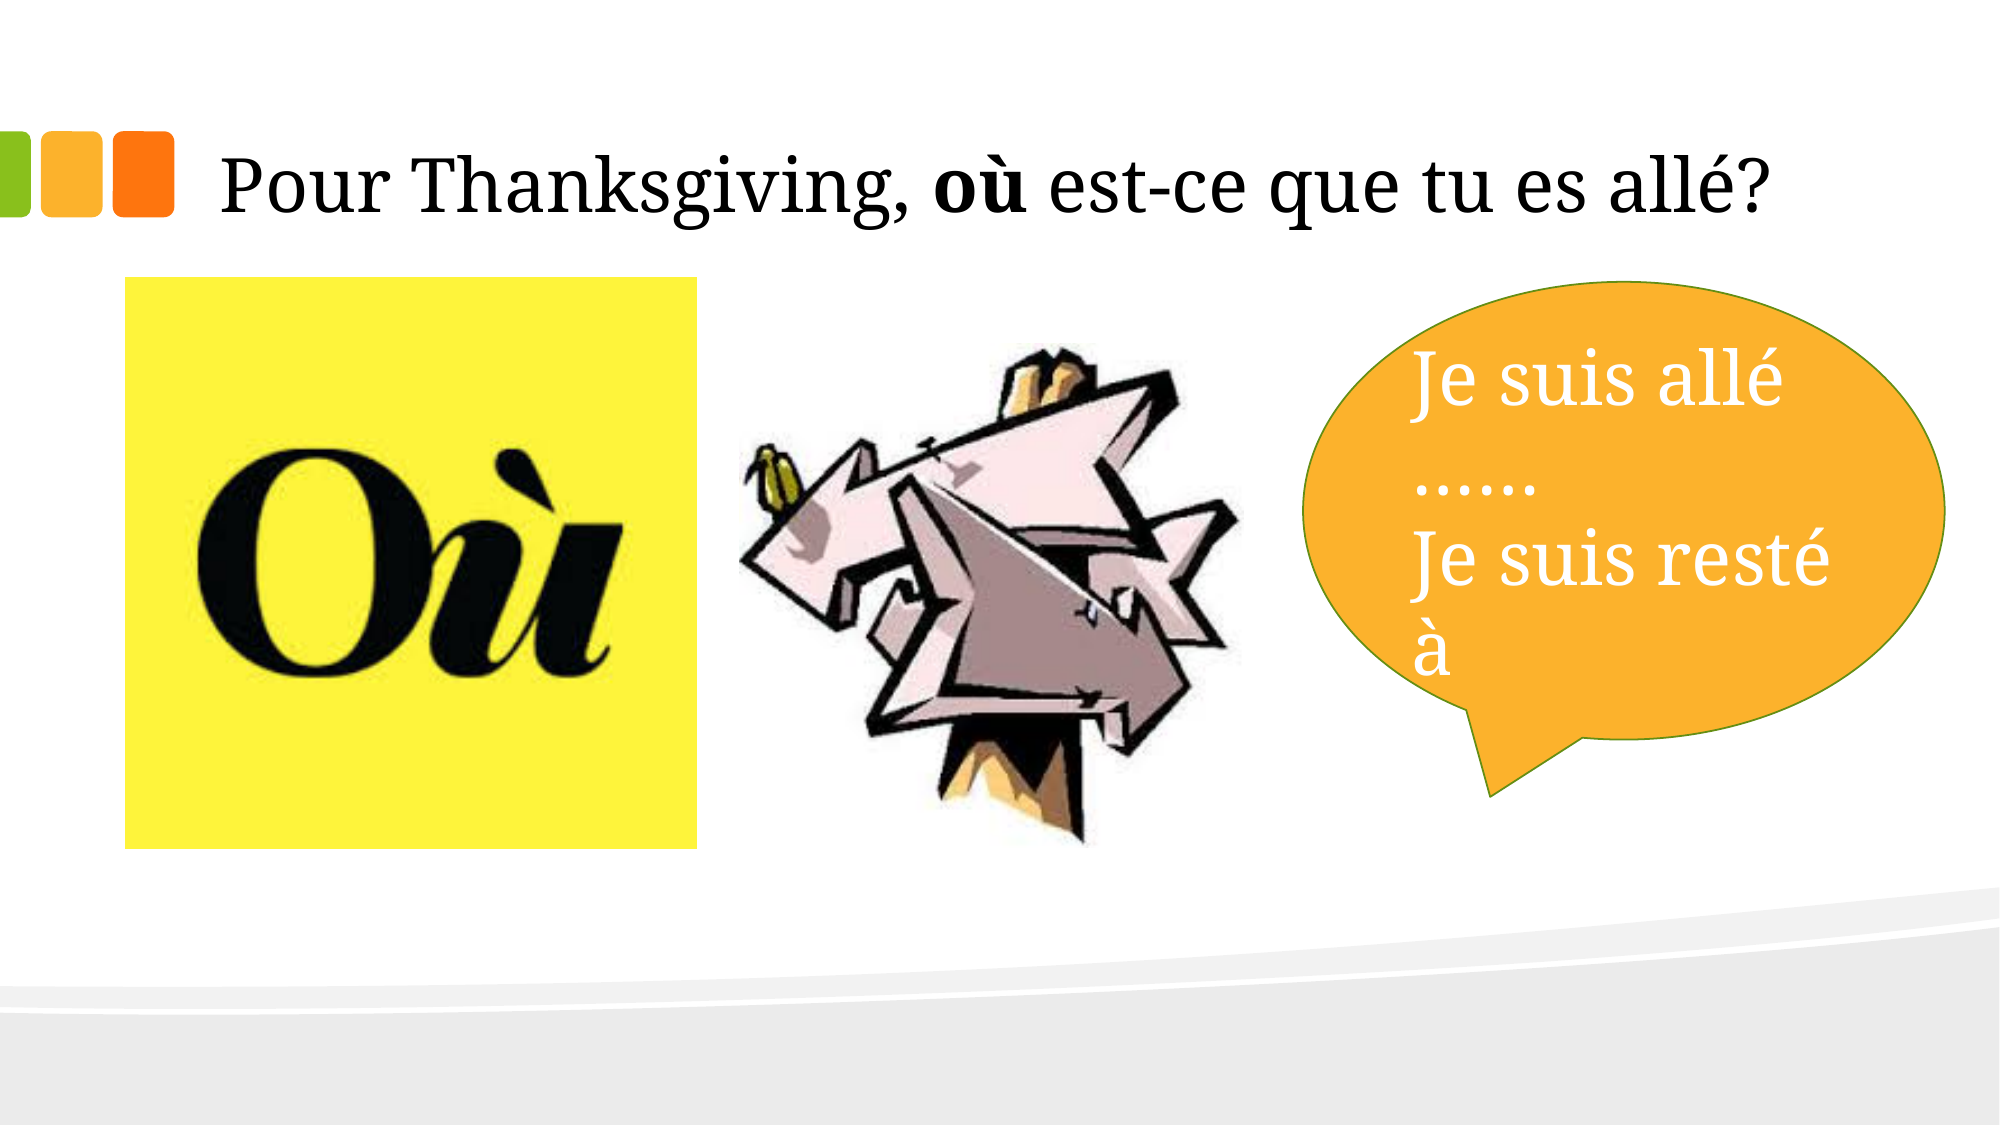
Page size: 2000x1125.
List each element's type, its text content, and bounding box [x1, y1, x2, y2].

picture [739, 343, 1245, 849]
title Pour Thanksgiving, où est-ce que tu es allé? [199, 24, 1800, 238]
text_box Je suis allé …… Je suis resté à [1302, 280, 1946, 798]
picture [125, 277, 697, 850]
